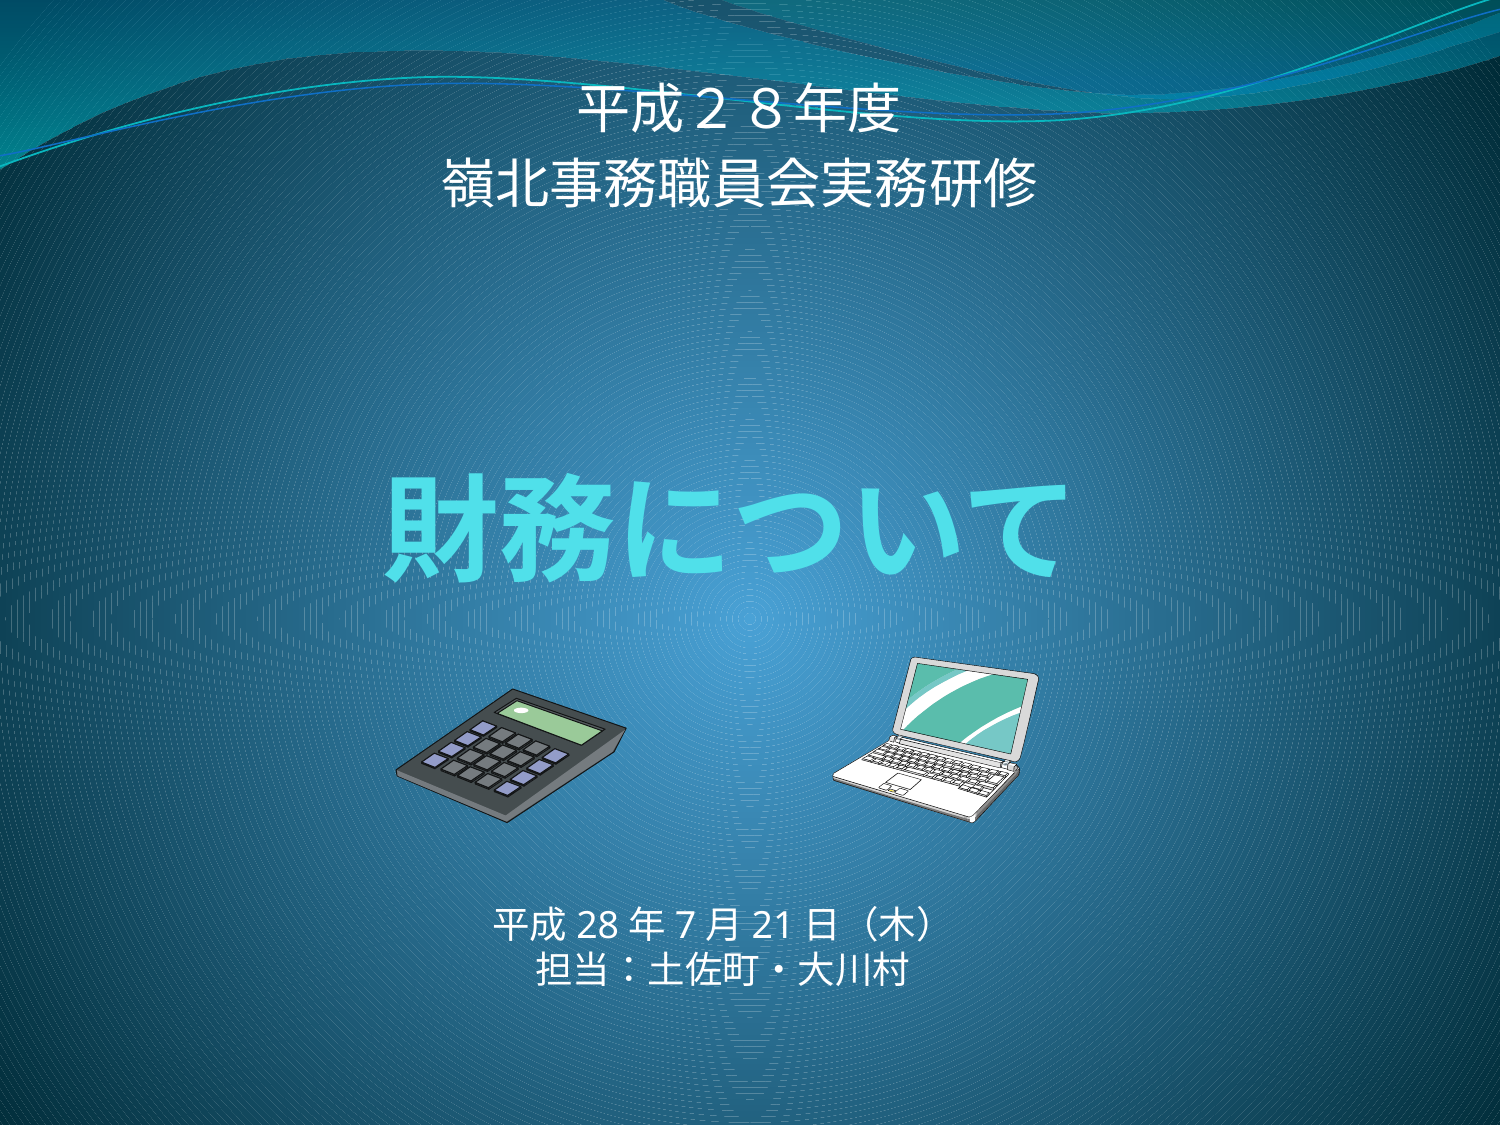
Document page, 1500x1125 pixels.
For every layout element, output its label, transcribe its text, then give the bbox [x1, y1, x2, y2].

picture [395, 688, 627, 824]
subtitle 平成２８年度 嶺北事務職員会実務研修 [100, 66, 1389, 316]
title 財務について [88, 420, 1377, 632]
text_box 平成28年7月21日（木） 担当：土佐町・大川村 [424, 893, 1022, 998]
picture [832, 656, 1040, 824]
